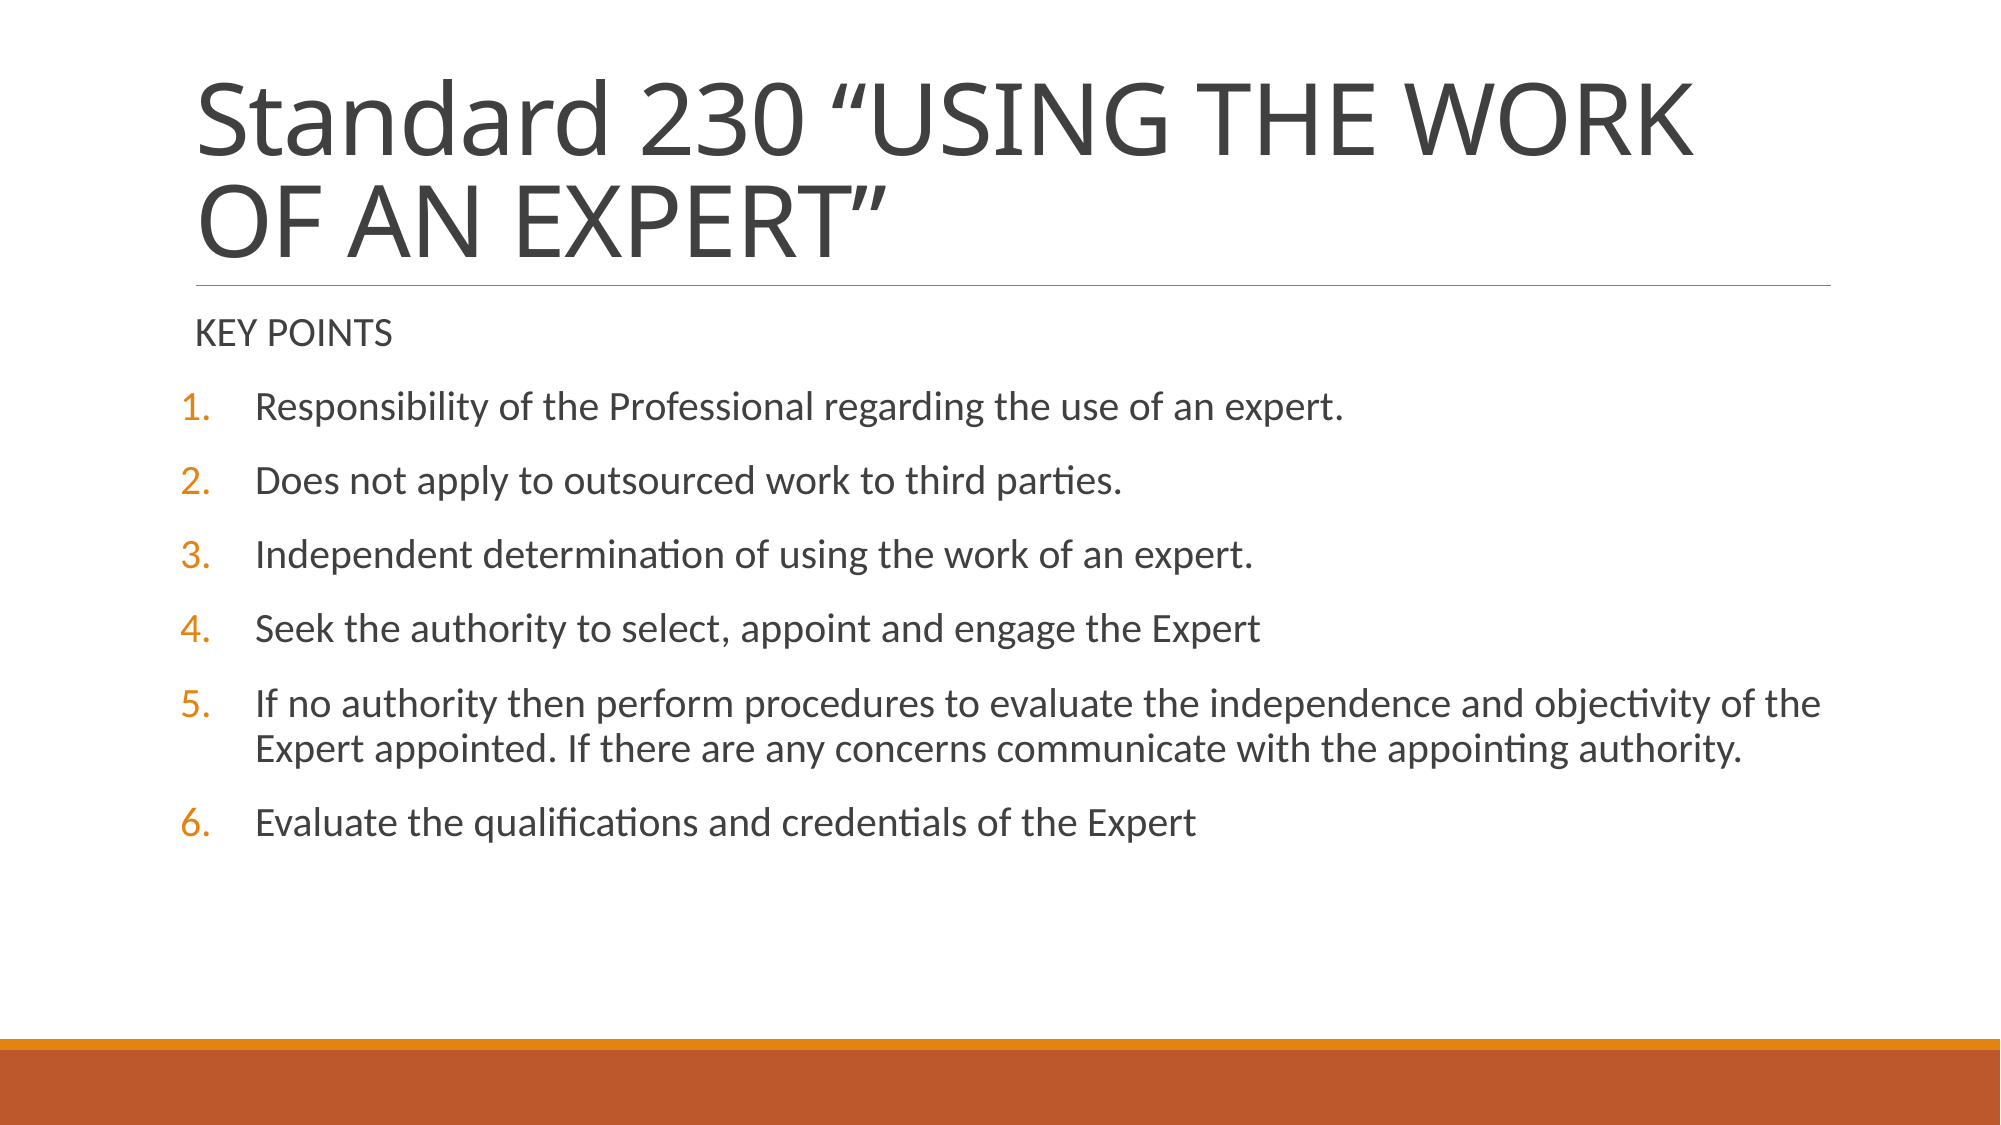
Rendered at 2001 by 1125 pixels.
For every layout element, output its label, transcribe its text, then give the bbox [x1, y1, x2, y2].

list KEY POINTS Responsibility of the Professional regarding the use of an expert. Does not apply to outsourced work to third parties. Independent determination of using the work of an expert. Seek the authority to select, appoint and engage the Expert If no authority then perform procedures to evaluate the independence and objectivity of the Expert appointed. If there are any concerns communicate with the appointing authority. Evaluate the qualifications and credentials of the Expert [180, 302, 1830, 963]
title Standard 230 “USING THE WORK OF AN EXPERT” [180, 47, 1830, 285]
